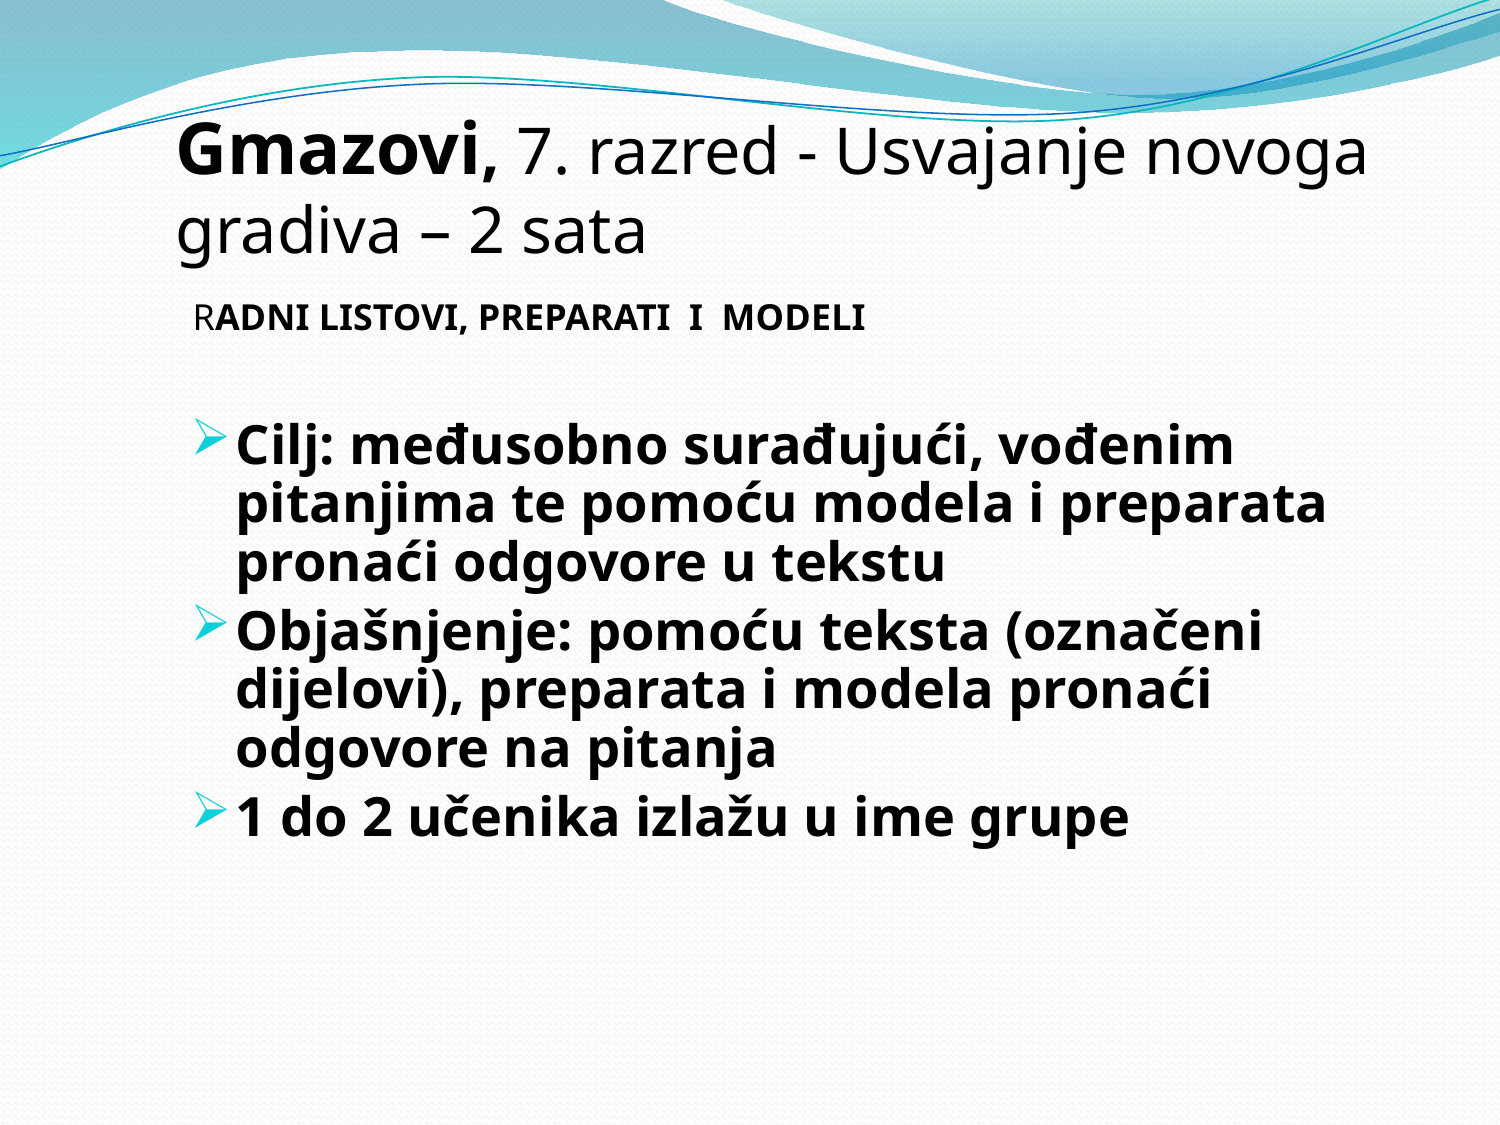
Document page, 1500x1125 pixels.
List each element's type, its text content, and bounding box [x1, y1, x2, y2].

list Cilj: međusobno surađujući, vođenim pitanjima te pomoću modela i preparata pronaći odgovore u tekstu Objašnjenje: pomoću teksta (označeni dijelovi), preparata i modela pronaći odgovore na pitanja 1 do 2 učenika izlažu u ime grupe [175, 410, 1451, 1085]
title Gmazovi, 7. razred - Usvajanje novoga gradiva – 2 sata RADNI LISTOVI, PREPARATI I MODELI [175, 93, 1451, 344]
